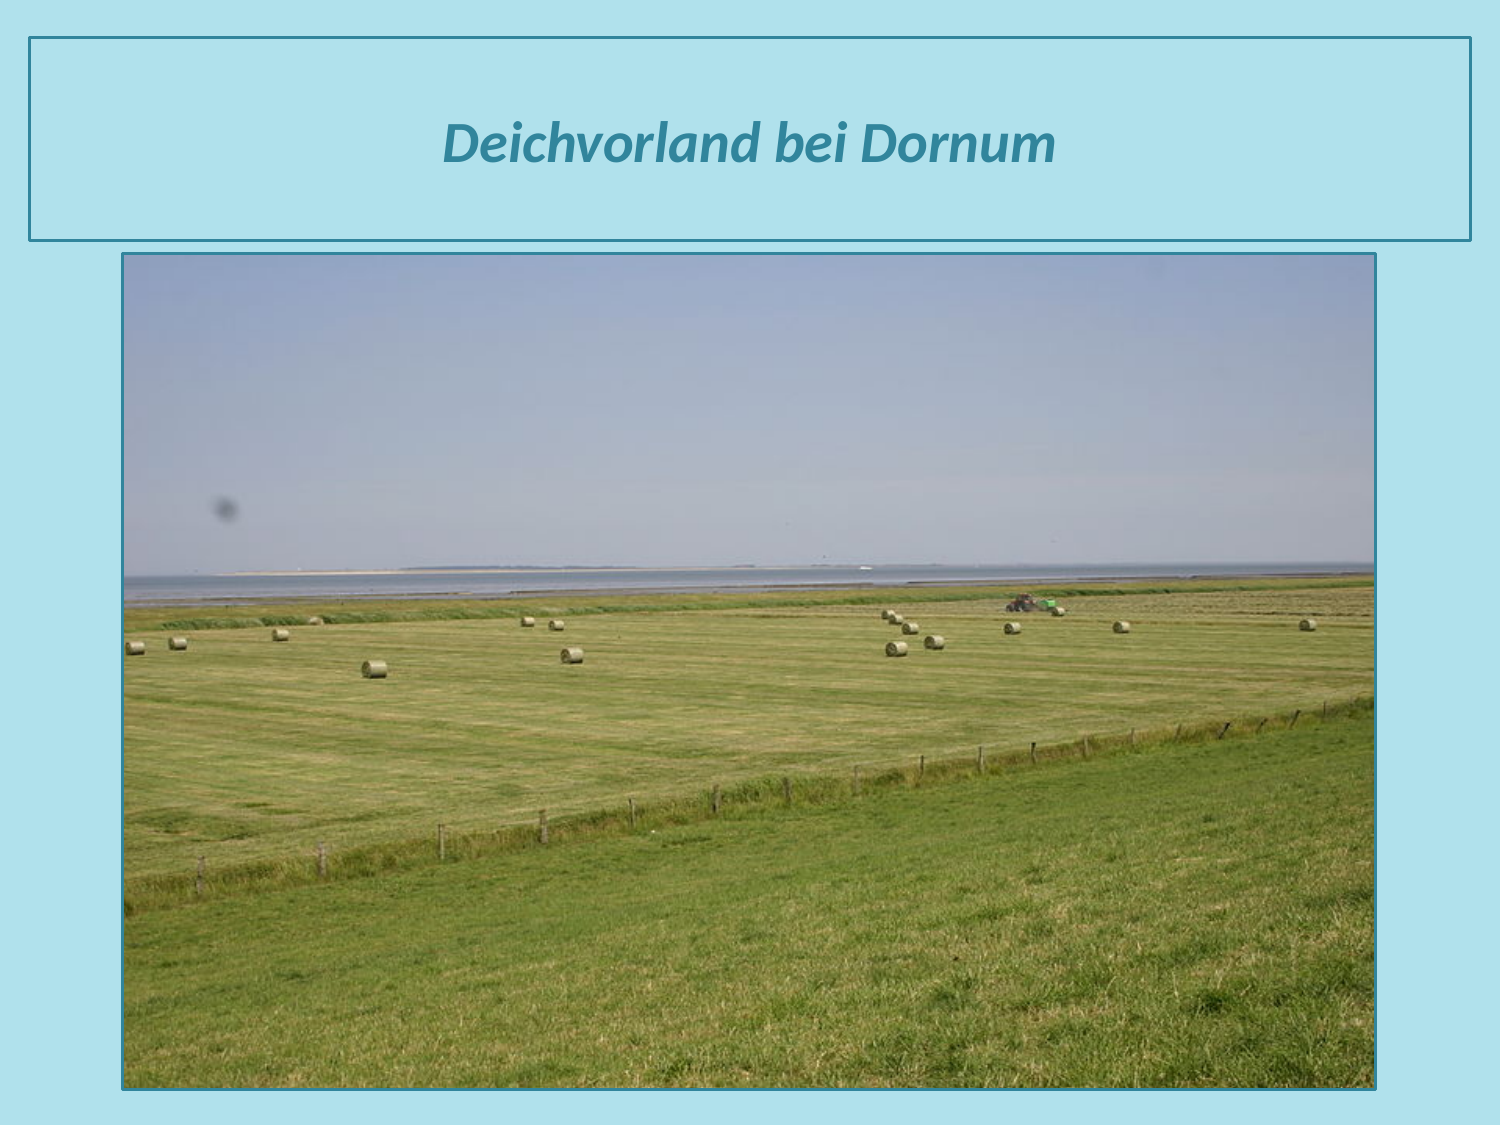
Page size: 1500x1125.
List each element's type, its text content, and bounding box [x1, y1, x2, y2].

picture [123, 255, 1375, 1089]
title Deichvorland bei Dornum [29, 37, 1471, 241]
